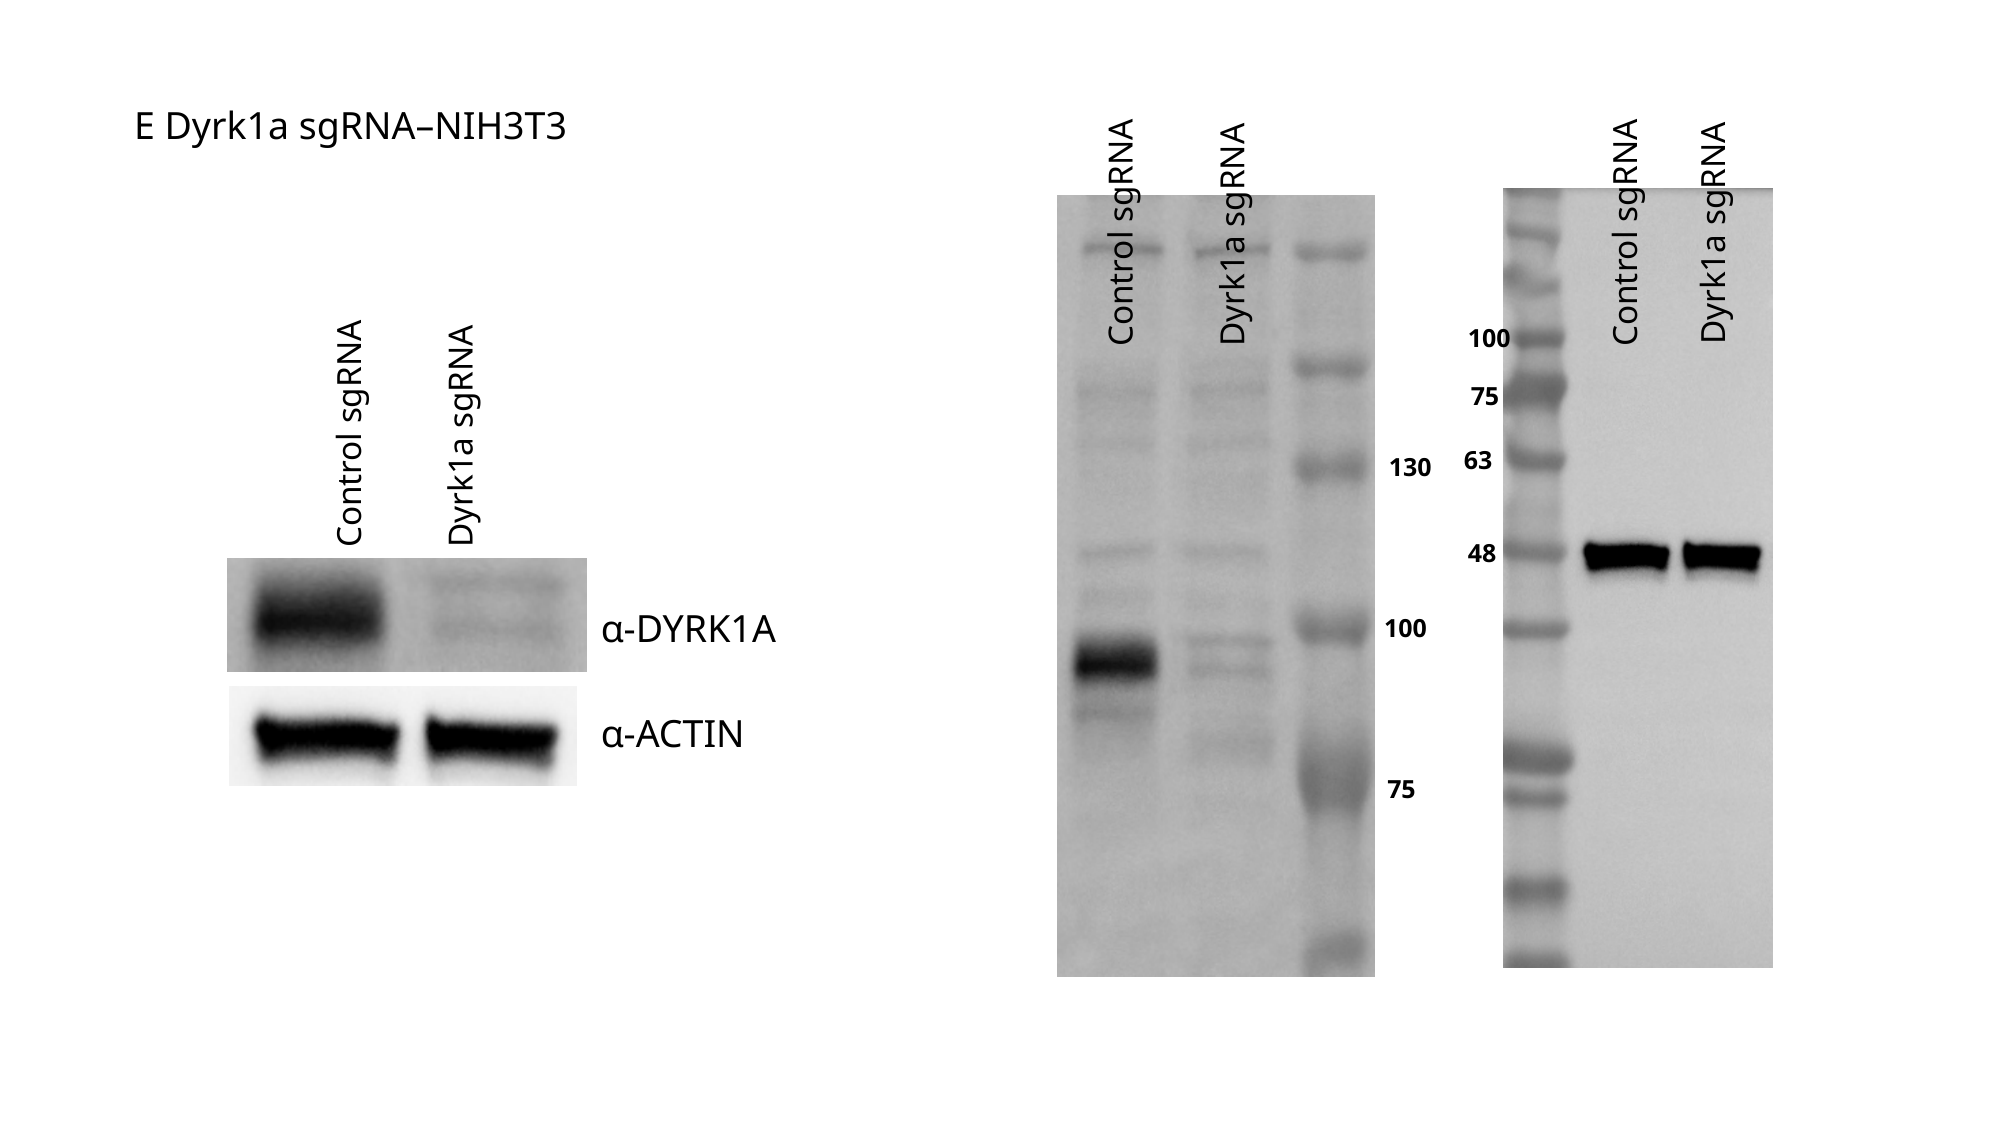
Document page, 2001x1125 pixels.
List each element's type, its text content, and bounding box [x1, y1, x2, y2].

text_box 75 [1456, 373, 1503, 419]
picture [227, 558, 587, 672]
text_box 130 [1375, 444, 1447, 489]
text_box α-DYRK1A [587, 597, 837, 657]
picture [1057, 195, 1375, 977]
text_box Control sgRNA [1091, 77, 1147, 195]
text_box Control sgRNA [1596, 77, 1652, 188]
text_box Dyrk1a sgRNA [1684, 75, 1739, 188]
text_box 75 [1375, 765, 1440, 811]
text_box 63 [1449, 437, 1503, 482]
text_box Dyrk1a sgRNA [431, 278, 487, 558]
picture [1503, 188, 1773, 968]
picture [229, 686, 577, 786]
text_box 100 [1375, 605, 1442, 650]
text_box 100 [1453, 315, 1503, 361]
text_box Control sgRNA [320, 278, 375, 558]
text_box Dyrk1a sgRNA [1203, 77, 1259, 195]
text_box α-ACTIN [586, 702, 767, 762]
text_box E Dyrk1a sgRNA–NIH3T3 [119, 94, 1091, 200]
text_box 48 [1453, 530, 1503, 575]
